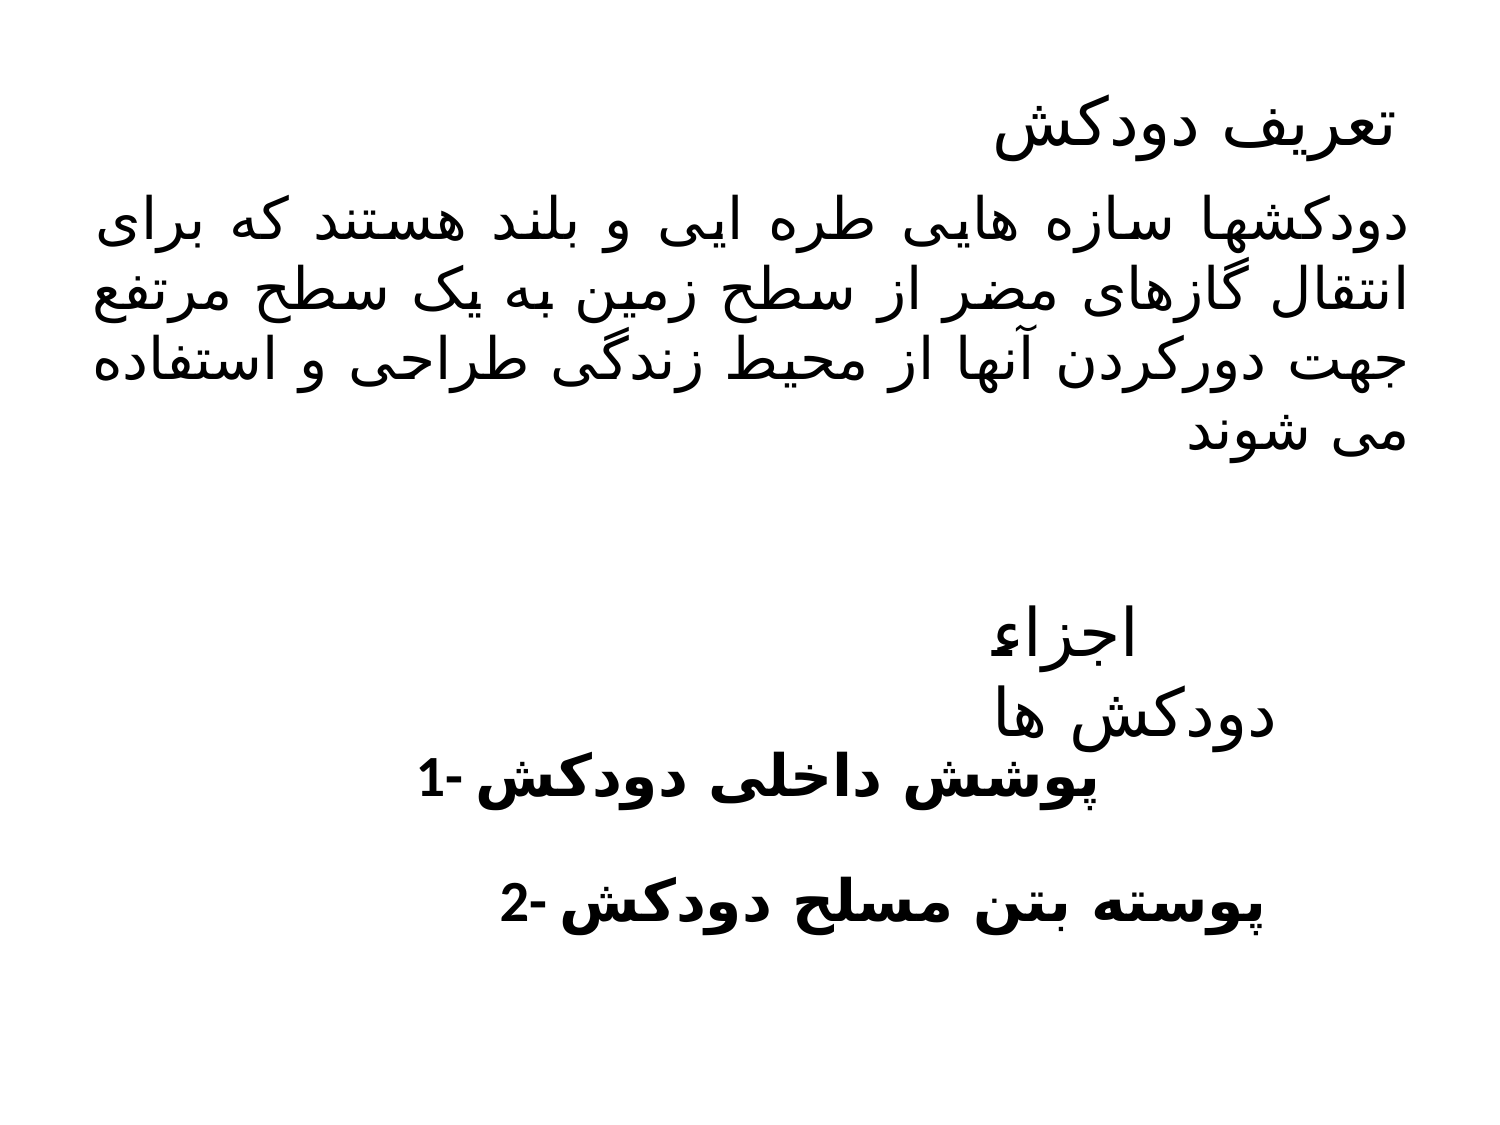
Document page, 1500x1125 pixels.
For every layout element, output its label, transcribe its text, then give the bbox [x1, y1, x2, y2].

text_box تعریف دودکش [977, 71, 1425, 166]
title دودکشها سازه هایی طره ایی و بلند هستند که برای انتقال گازهای مضر از سطح زمین به یک سطح مرتفع جهت دورکردن آنها از محیط زندگی طراحی و استفاده می شوند [75, 227, 1425, 415]
text_box 2- پوسته بتن مسلح دودکش [484, 856, 1300, 941]
text_box 1- پوشش داخلی دودکش [384, 730, 1135, 815]
text_box اجزاء دودکش ها [977, 582, 1383, 758]
